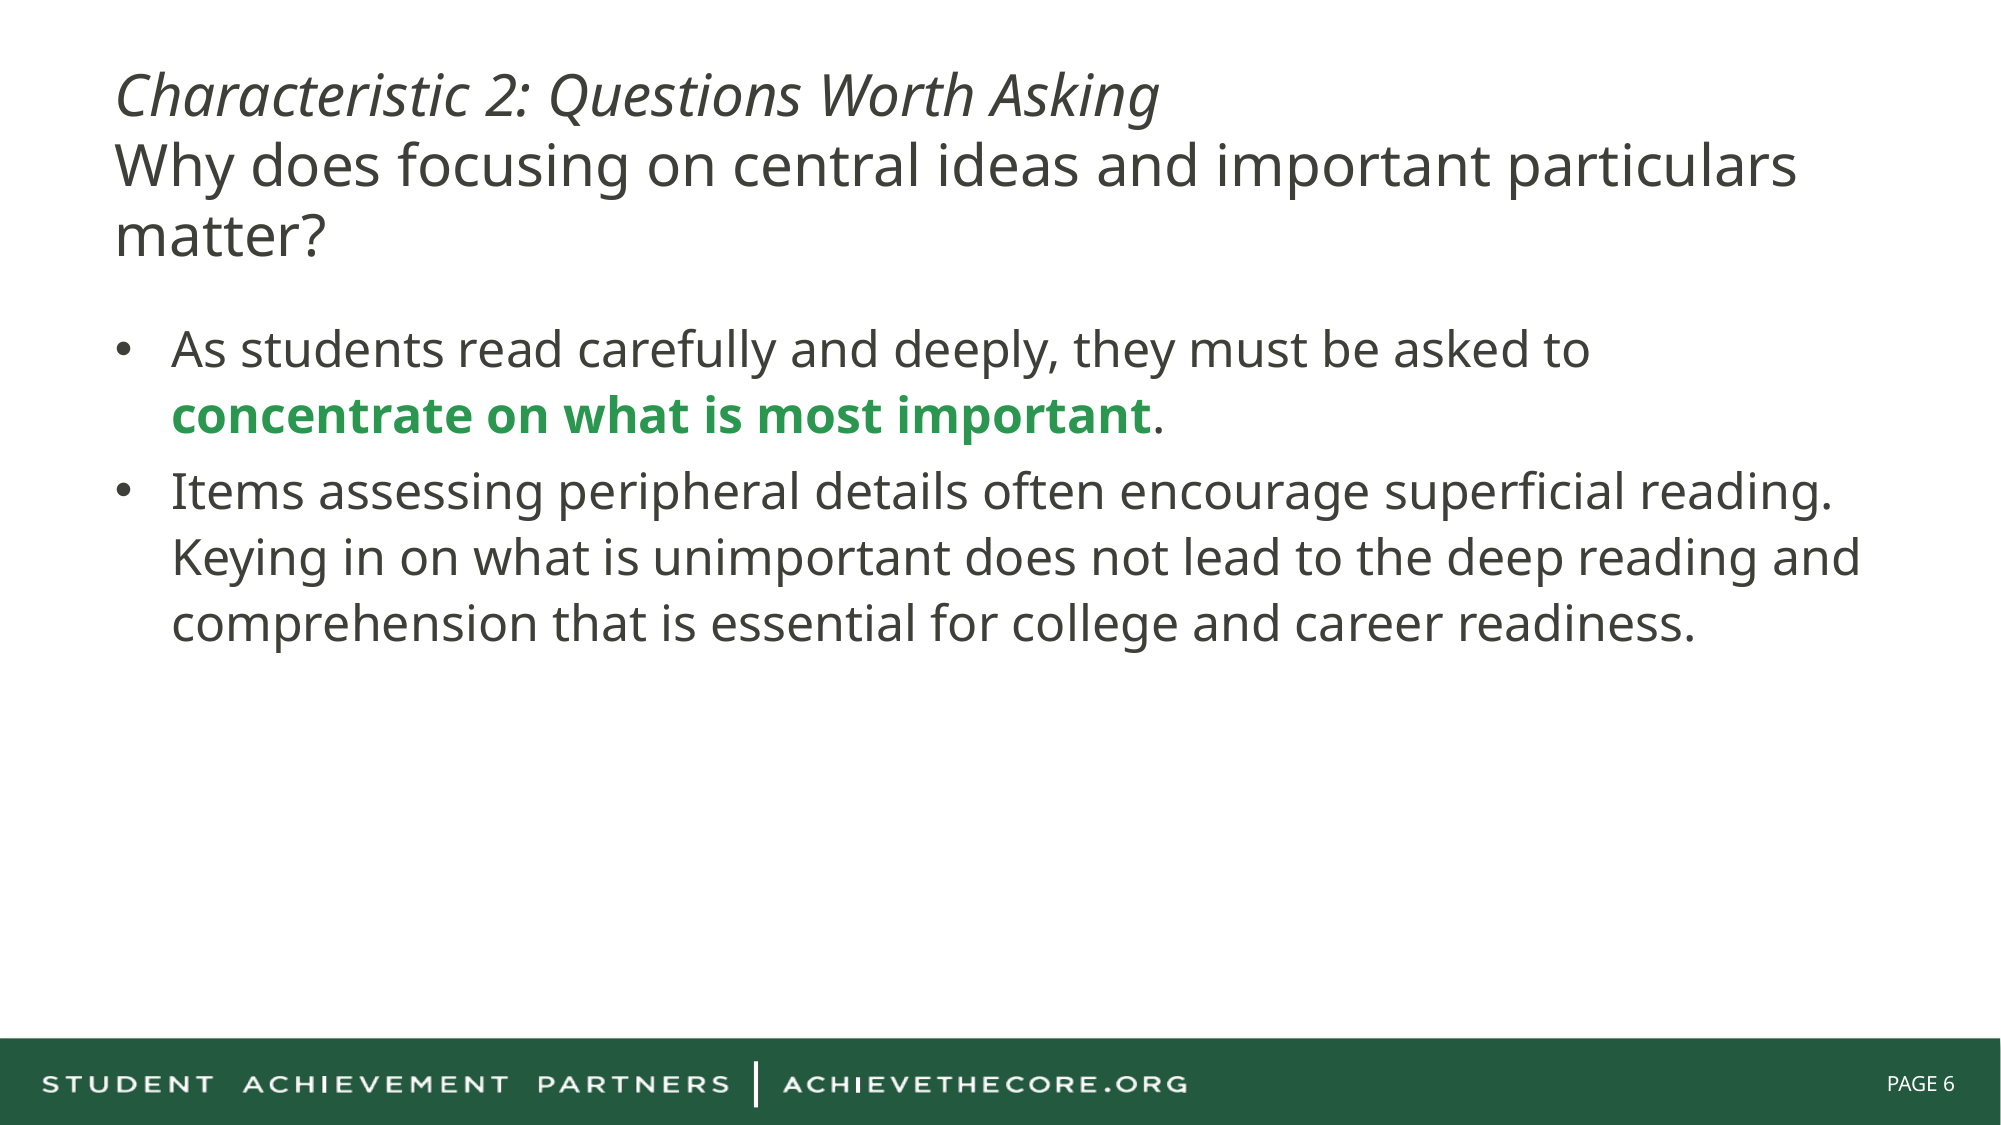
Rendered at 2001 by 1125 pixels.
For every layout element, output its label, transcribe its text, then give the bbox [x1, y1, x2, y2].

list As students read carefully and deeply, they must be asked to concentrate on what is most important. Items assessing peripheral details often encourage superficial reading. Keying in on what is unimportant does not lead to the deep reading and comprehension that is essential for college and career readiness. [99, 304, 1900, 848]
title Characteristic 2: Questions Worth Asking Why does focusing on central ideas and important particulars matter? [99, 45, 1900, 282]
